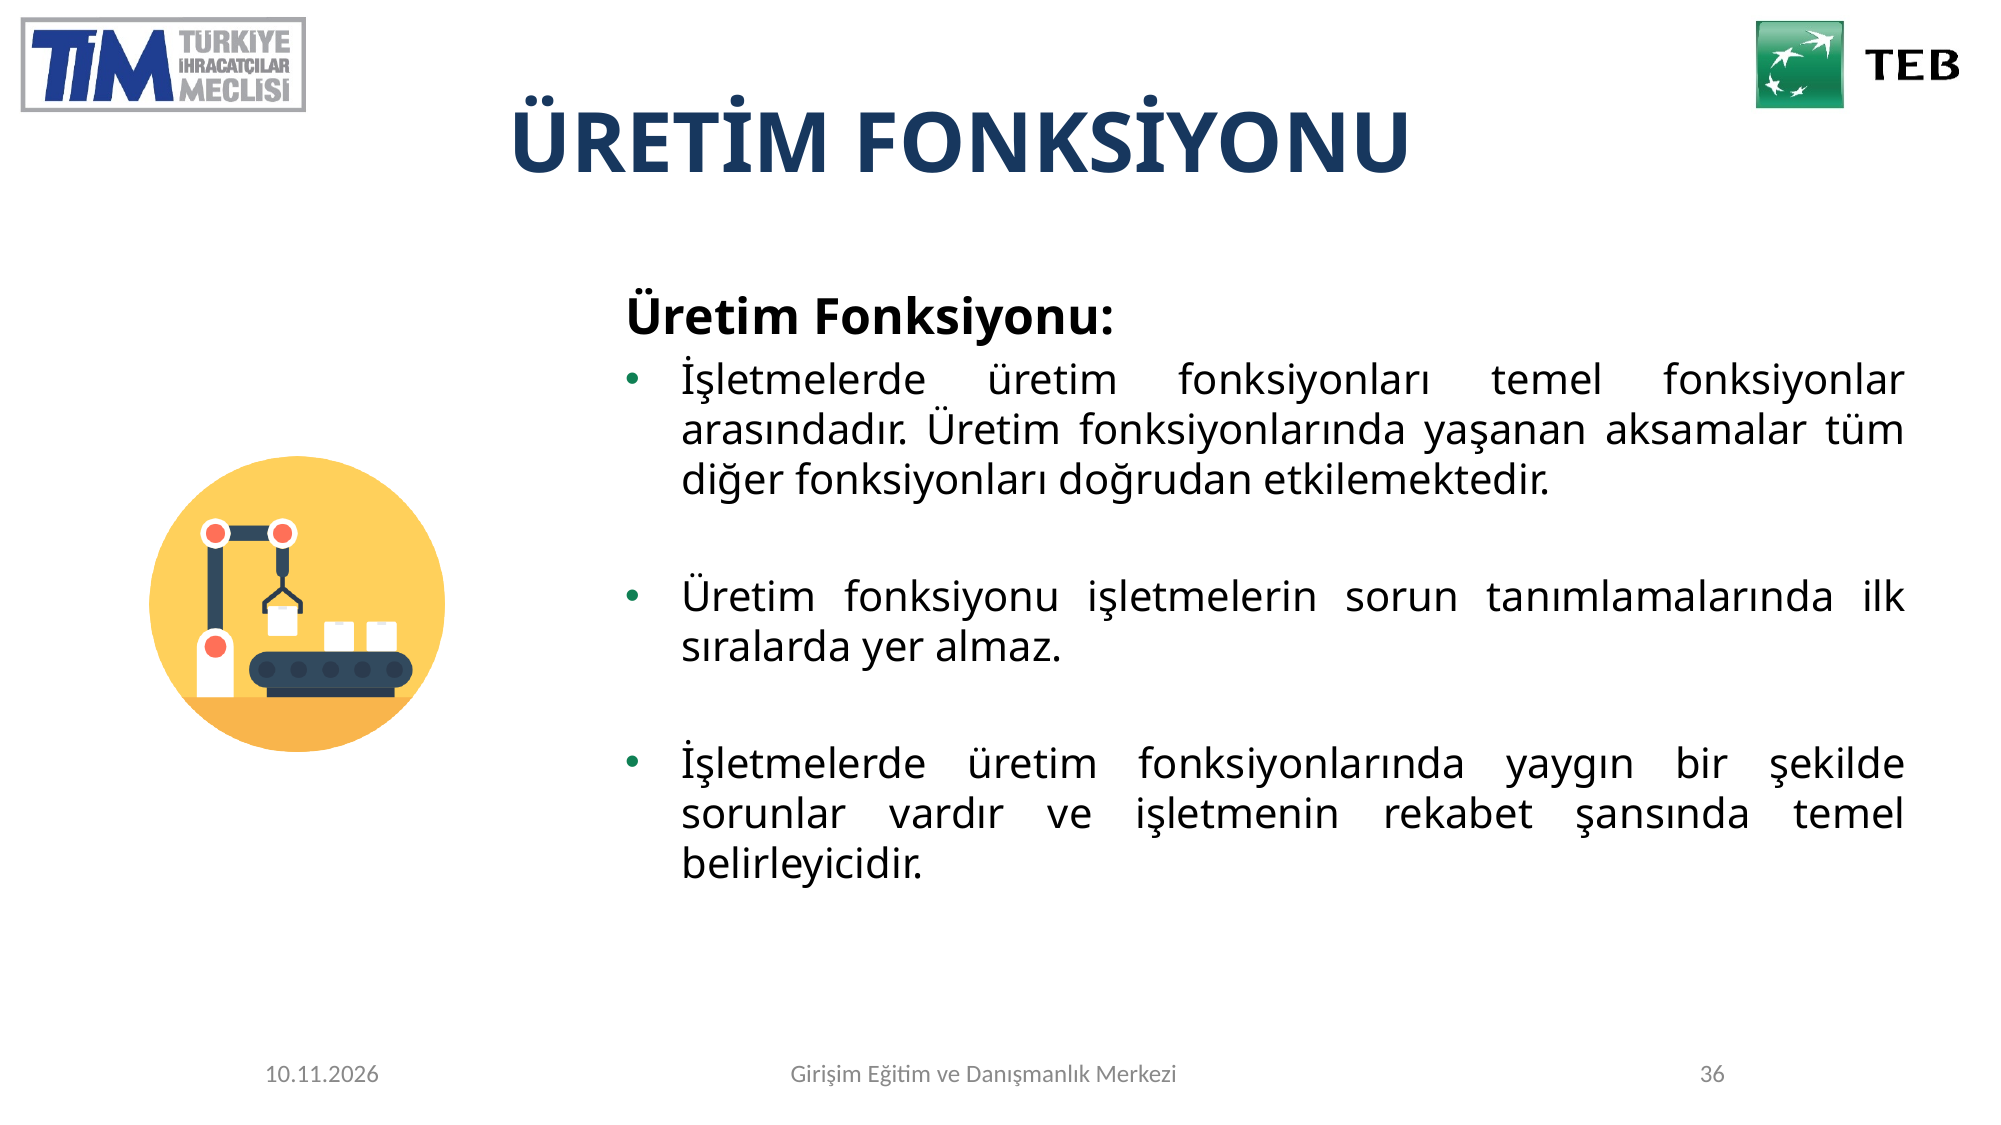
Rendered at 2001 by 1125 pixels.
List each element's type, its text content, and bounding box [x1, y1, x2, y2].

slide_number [249, 1042, 654, 1103]
picture [19, 15, 308, 114]
footer Girişim Eğitim ve Danışmanlık Merkezi [700, 1042, 1268, 1103]
picture [1751, 15, 1967, 114]
slide_number 36 [1314, 1042, 1741, 1103]
list Üretim Fonksiyonu: İşletmelerde üretim fonksiyonları temel fonksiyonlar arasındadır. Üretim fonksiyonlarında yaşanan aksamalar tüm diğer fonksiyonları doğrudan etkilemektedir. Üretim fonksiyonu işletmelerin sorun tanımlamalarında ilk sıralarda yer almaz. İşletmelerde üretim fonksiyonlarında yaygın bir şekilde sorunlar vardır ve işletmenin rekabet şansında temel belirleyicidir. [610, 277, 1922, 1043]
title ÜRETİM FONKSİYONU [275, 45, 1648, 233]
picture [149, 455, 445, 752]
